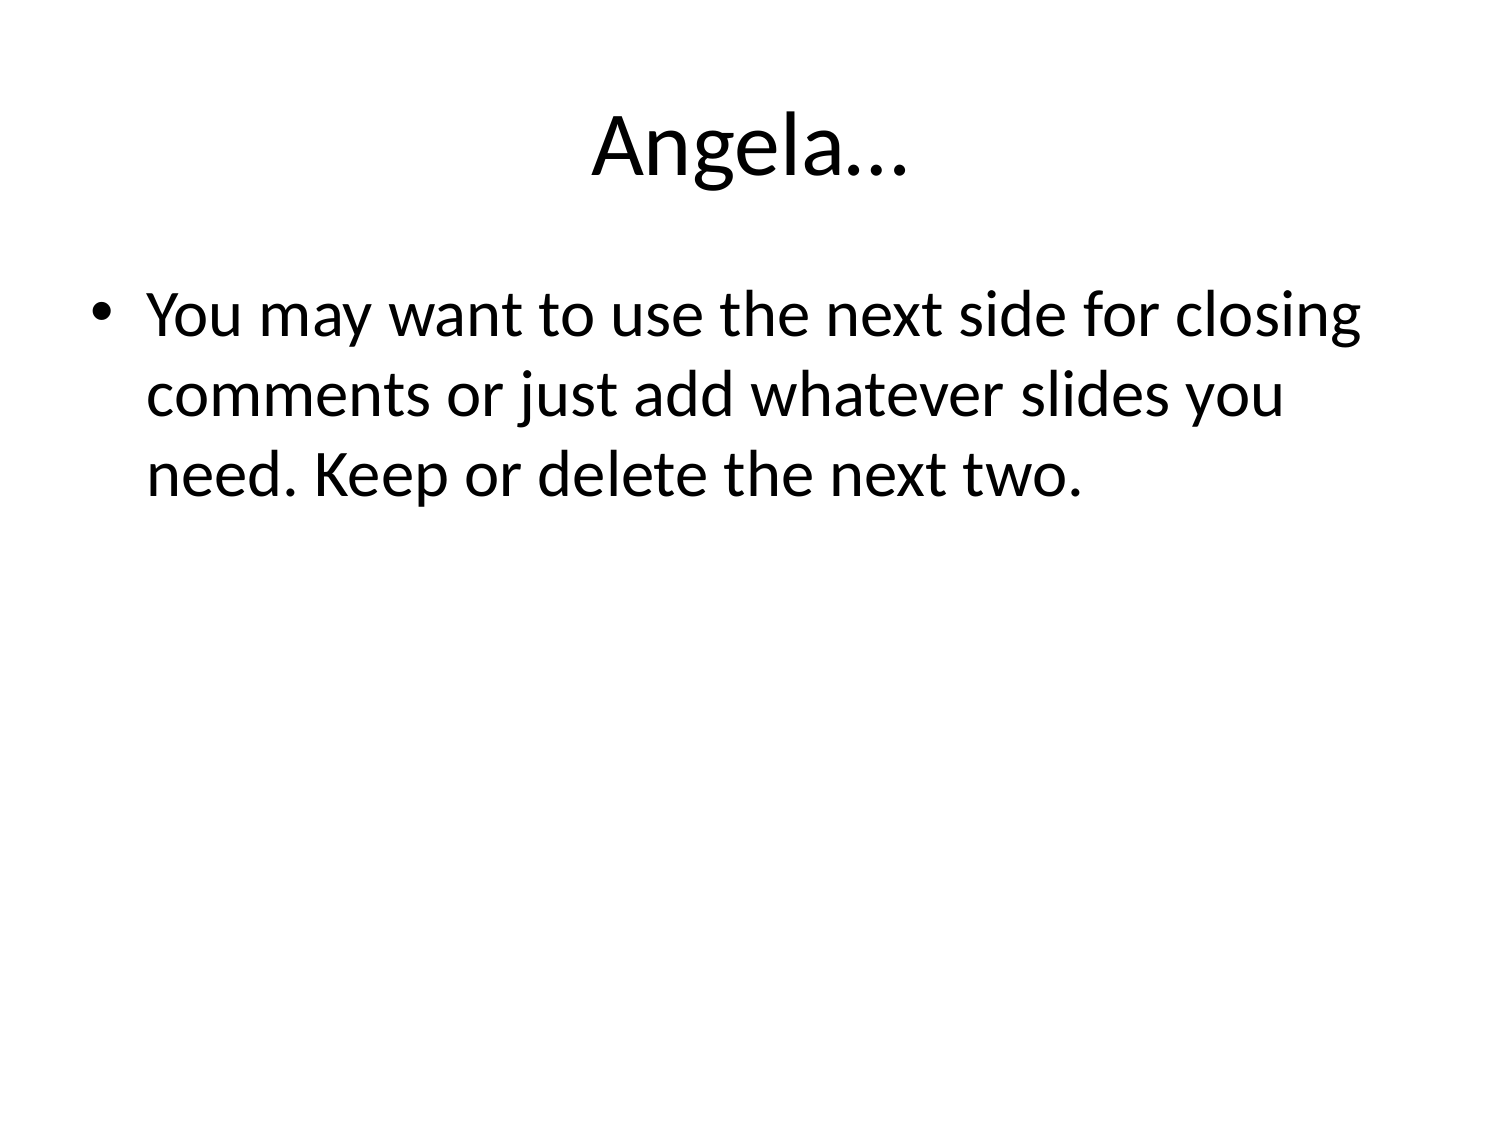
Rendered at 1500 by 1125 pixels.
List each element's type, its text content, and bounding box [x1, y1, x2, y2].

title Angela… [74, 44, 1426, 233]
list You may want to use the next side for closing comments or just add whatever slides you need. Keep or delete the next two. [74, 262, 1426, 1006]
